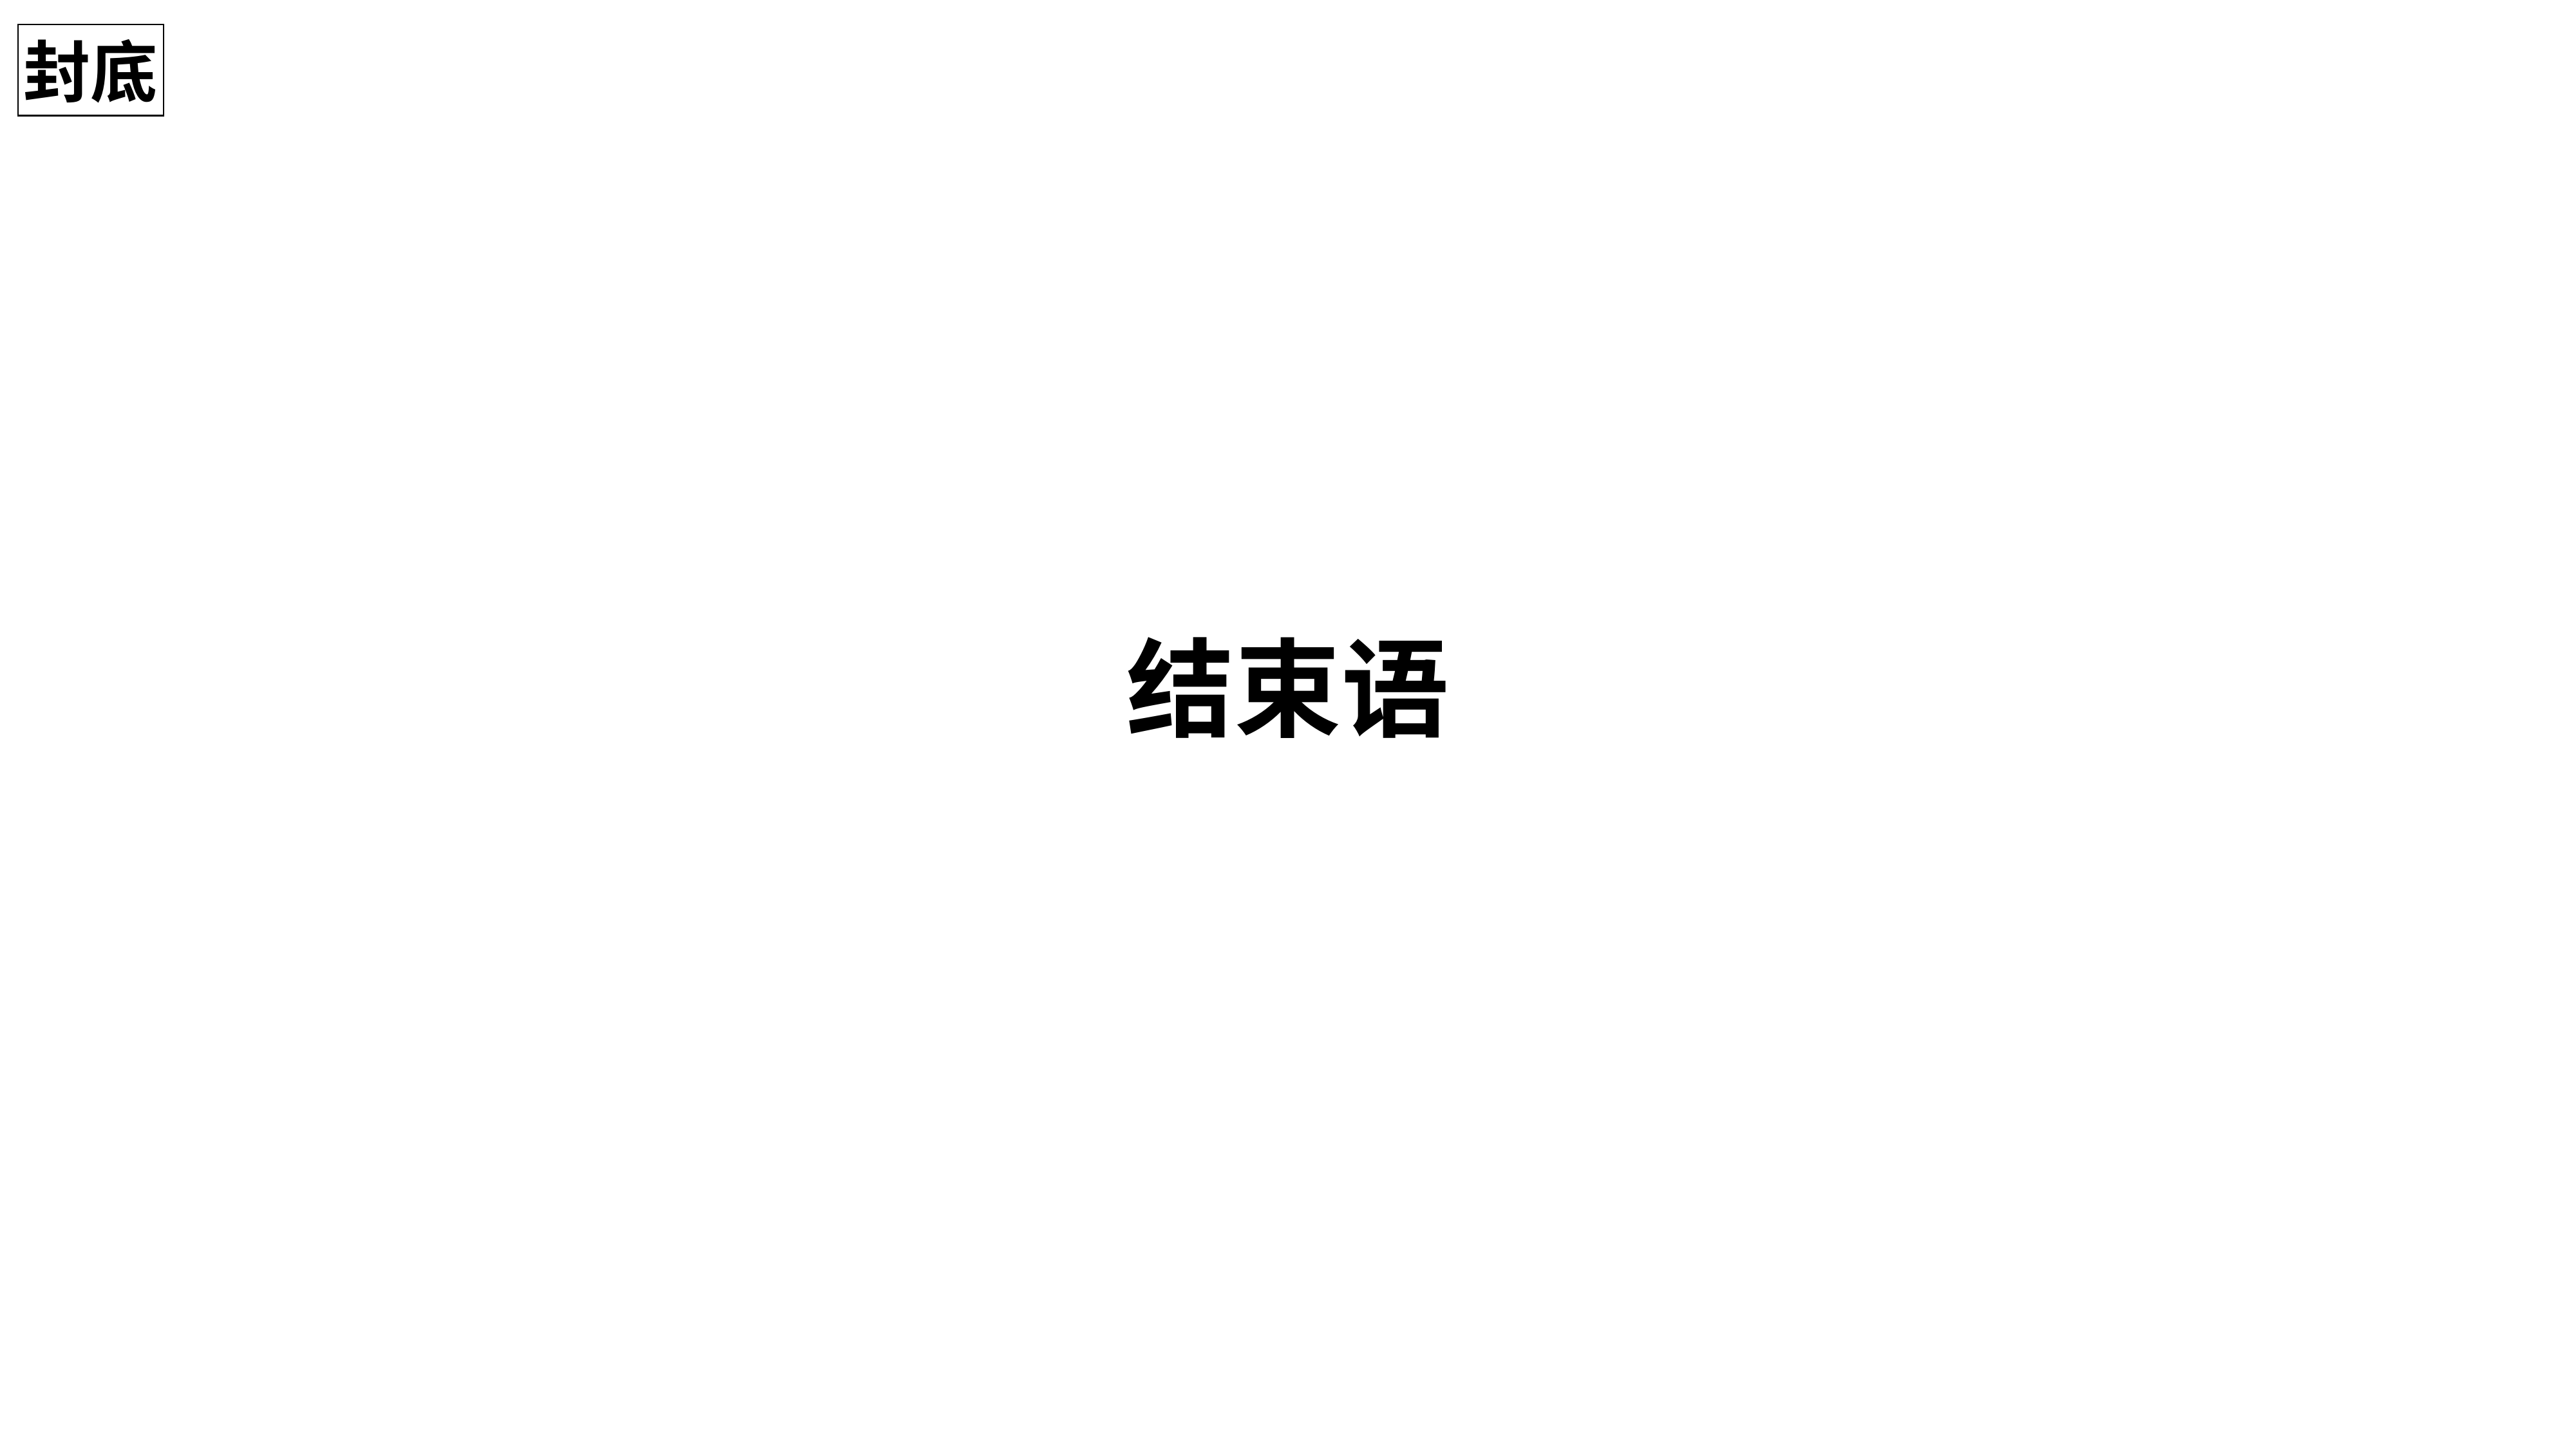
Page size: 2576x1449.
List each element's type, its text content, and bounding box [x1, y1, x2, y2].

text_box 封底 [18, 24, 164, 116]
list 结束语 [6, 605, 2570, 767]
